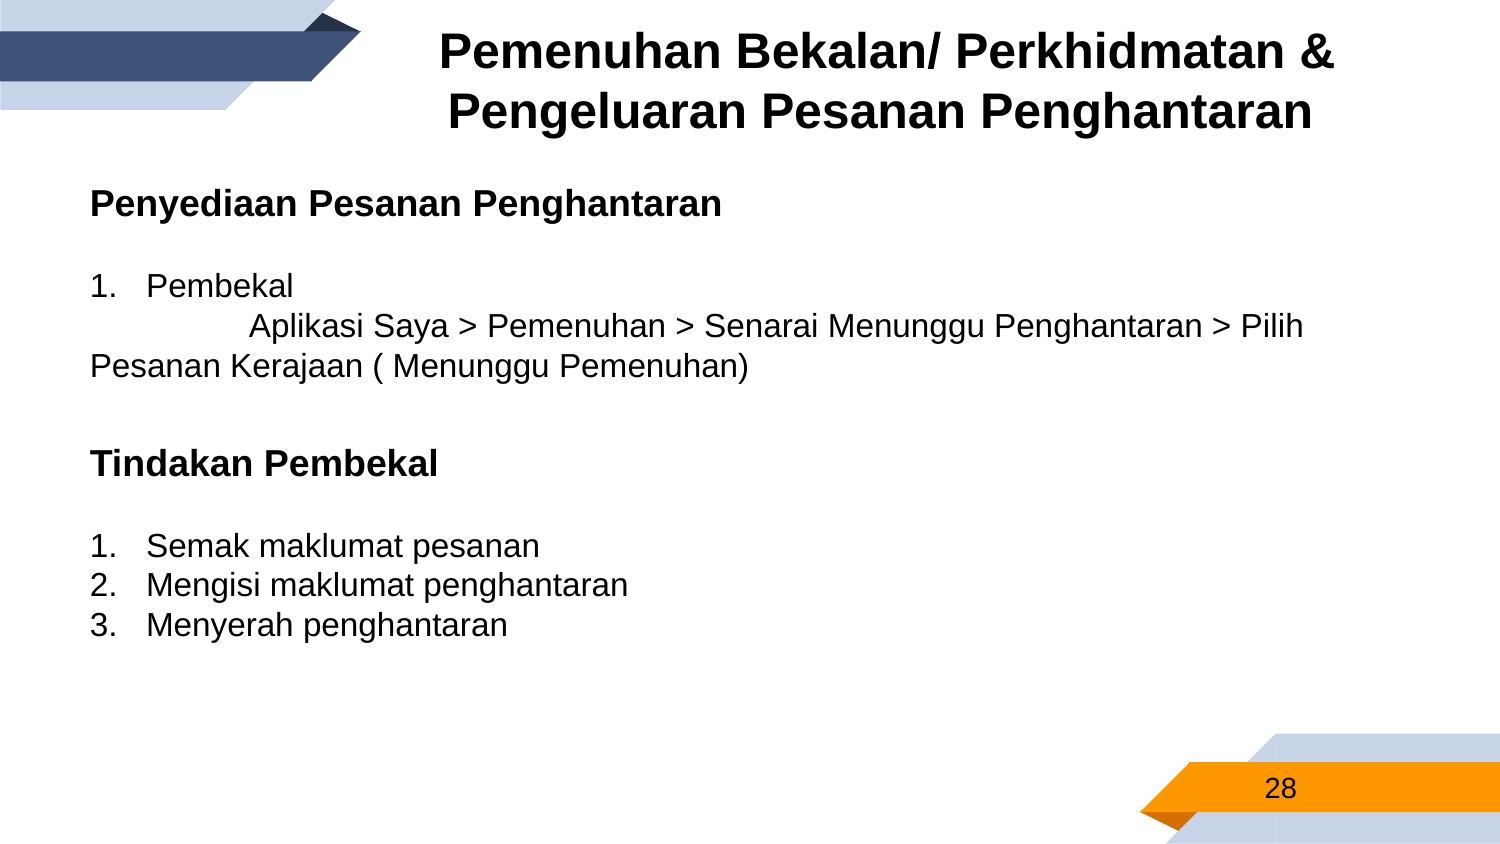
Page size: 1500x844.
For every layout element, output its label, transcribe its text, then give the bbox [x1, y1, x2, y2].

slide_number 28 [1249, 760, 1494, 813]
text_box Pemenuhan Bekalan/ Perkhidmatan & Pengeluaran Pesanan Penghantaran [323, 45, 1452, 111]
text_box Penyediaan Pesanan Penghantaran Pembekal Aplikasi Saya > Pemenuhan > Senarai Menunggu Penghantaran > Pilih Pesanan Kerajaan ( Menunggu Pemenuhan) [75, 171, 1450, 392]
text_box Tindakan Pembekal Semak maklumat pesanan Mengisi maklumat penghantaran Menyerah penghantaran [75, 431, 1450, 731]
